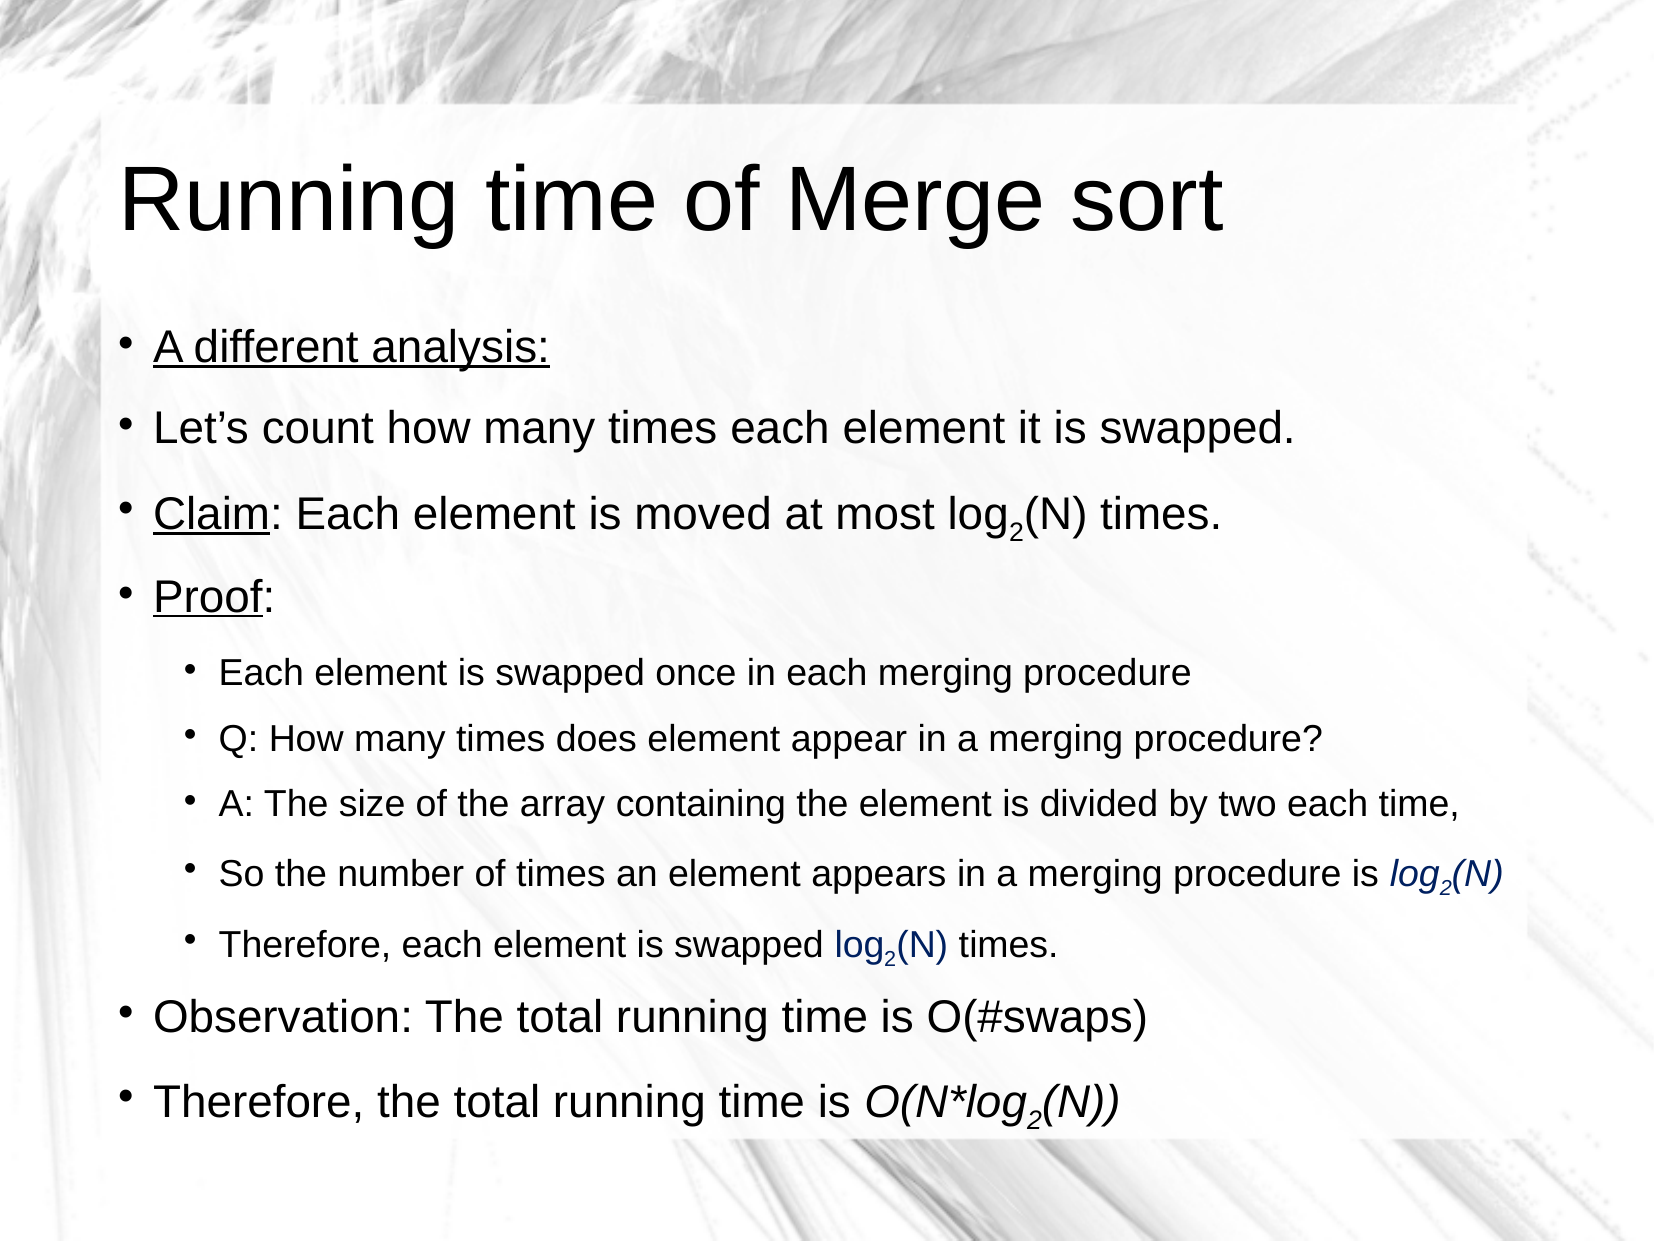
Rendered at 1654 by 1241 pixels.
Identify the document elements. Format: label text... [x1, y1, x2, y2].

list A different analysis: Let’s count how many times each element it is swapped. Claim: Each element is moved at most log2(N) times. Proof: Each element is swapped once in each merging procedure Q: How many times does element appear in a merging procedure? A: The size of the array containing the element is divided by two each time, So the number of times an element appears in a merging procedure is log2(N) Therefore, each element is swapped log2(N) times. Observation: The total running time is O(#swaps) Therefore, the total running time is O(N*log2(N)) [118, 319, 1571, 1109]
picture [0, 0, 1654, 1241]
title Running time of Merge sort [118, 112, 1506, 281]
